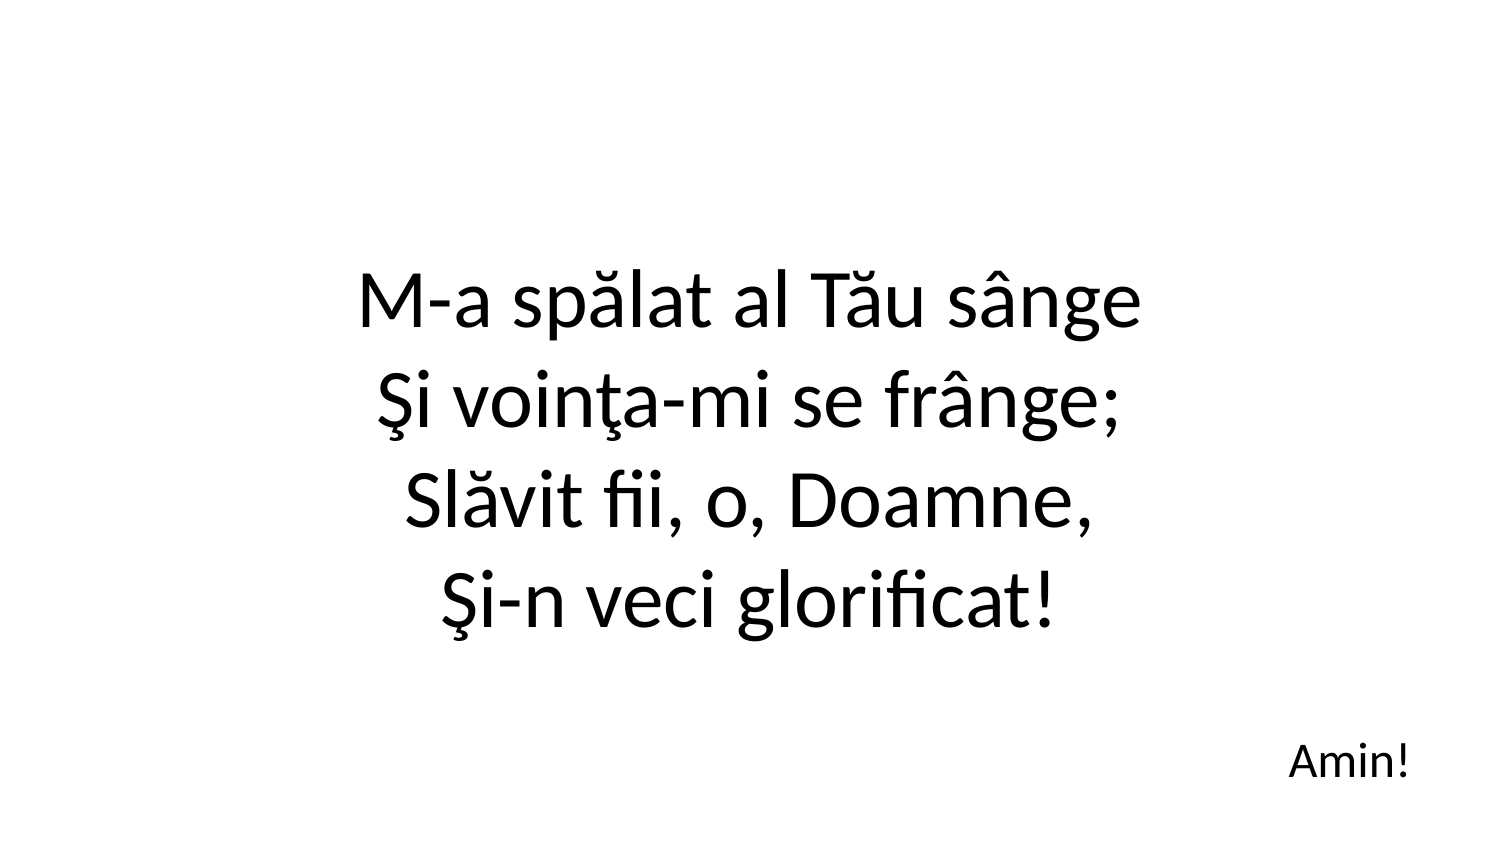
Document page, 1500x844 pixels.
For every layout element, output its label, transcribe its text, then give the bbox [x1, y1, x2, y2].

text_box Amin! [1273, 674, 1427, 795]
text_box M-a spălat al Tău sânge Şi voinţa-mi se frânge; Slăvit fii, o, Doamne, Şi-n veci glorificat! [341, 192, 1159, 652]
